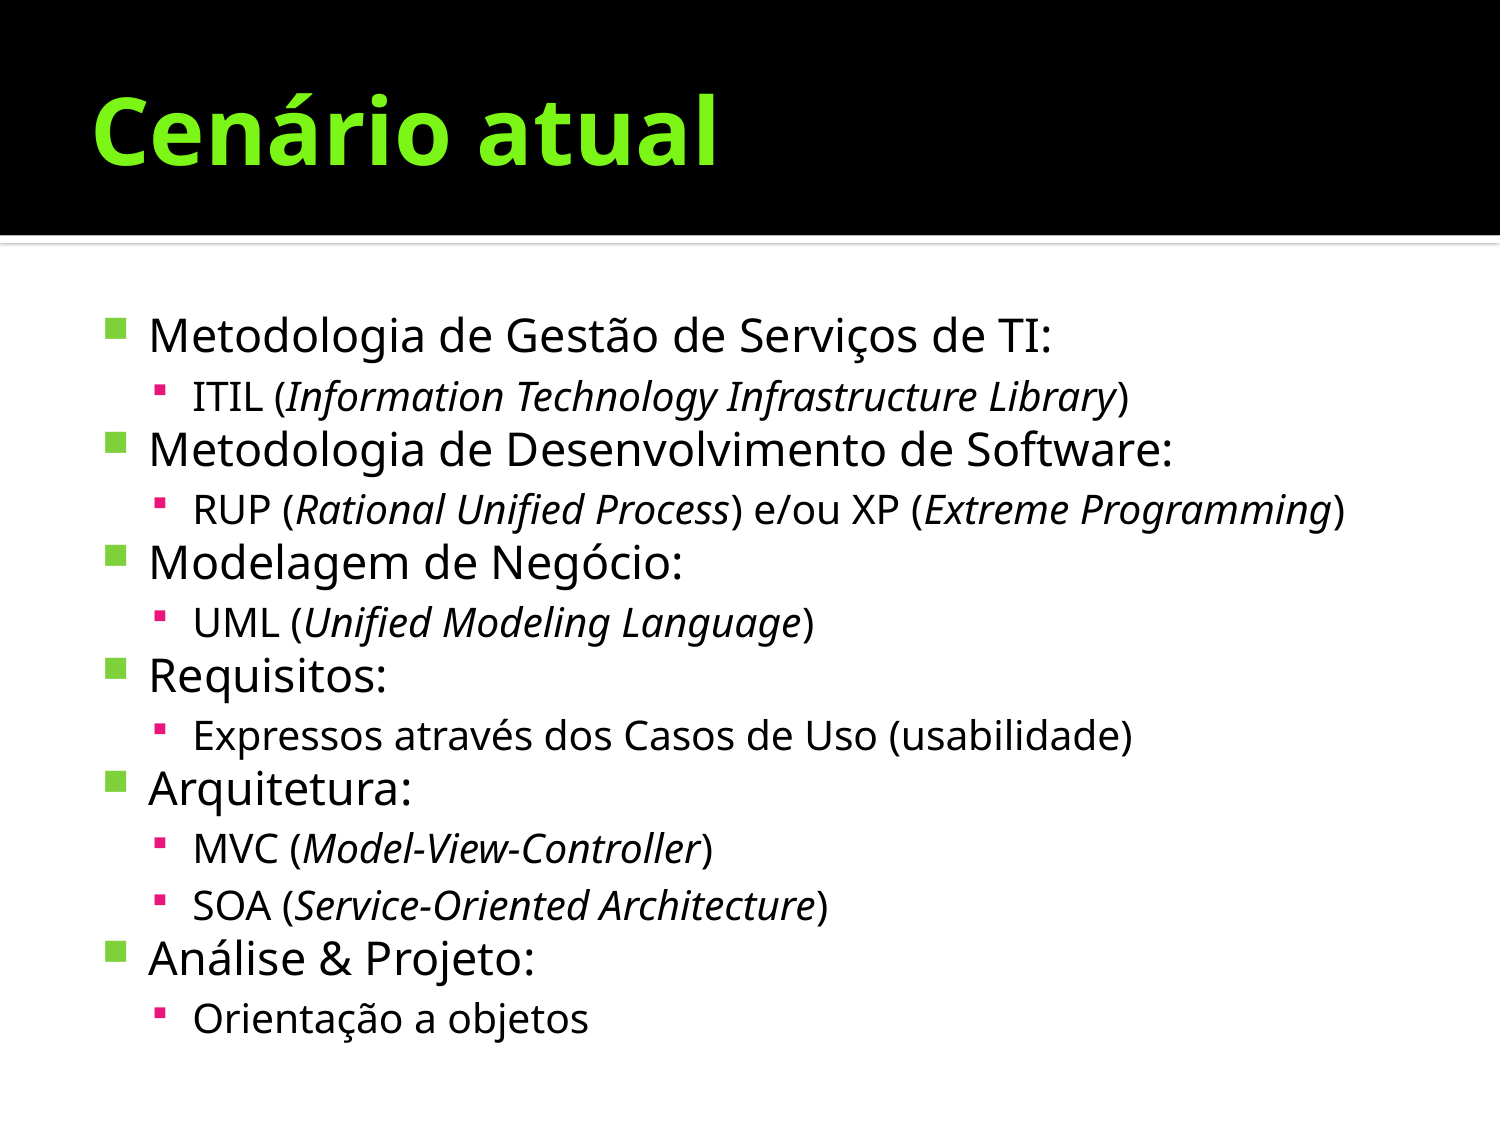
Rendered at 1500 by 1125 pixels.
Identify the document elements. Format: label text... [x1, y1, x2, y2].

list Metodologia de Gestão de Serviços de TI: ITIL (Information Technology Infrastructure Library) Metodologia de Desenvolvimento de Software: RUP (Rational Unified Process) e/ou XP (Extreme Programming) Modelagem de Negócio: UML (Unified Modeling Language) Requisitos: Expressos através dos Casos de Uso (usabilidade) Arquitetura: MVC (Model-View-Controller) SOA (Service-Oriented Architecture) Análise & Projeto: Orientação a objetos [75, 291, 1425, 1050]
title Cenário atual [75, 25, 1425, 231]
